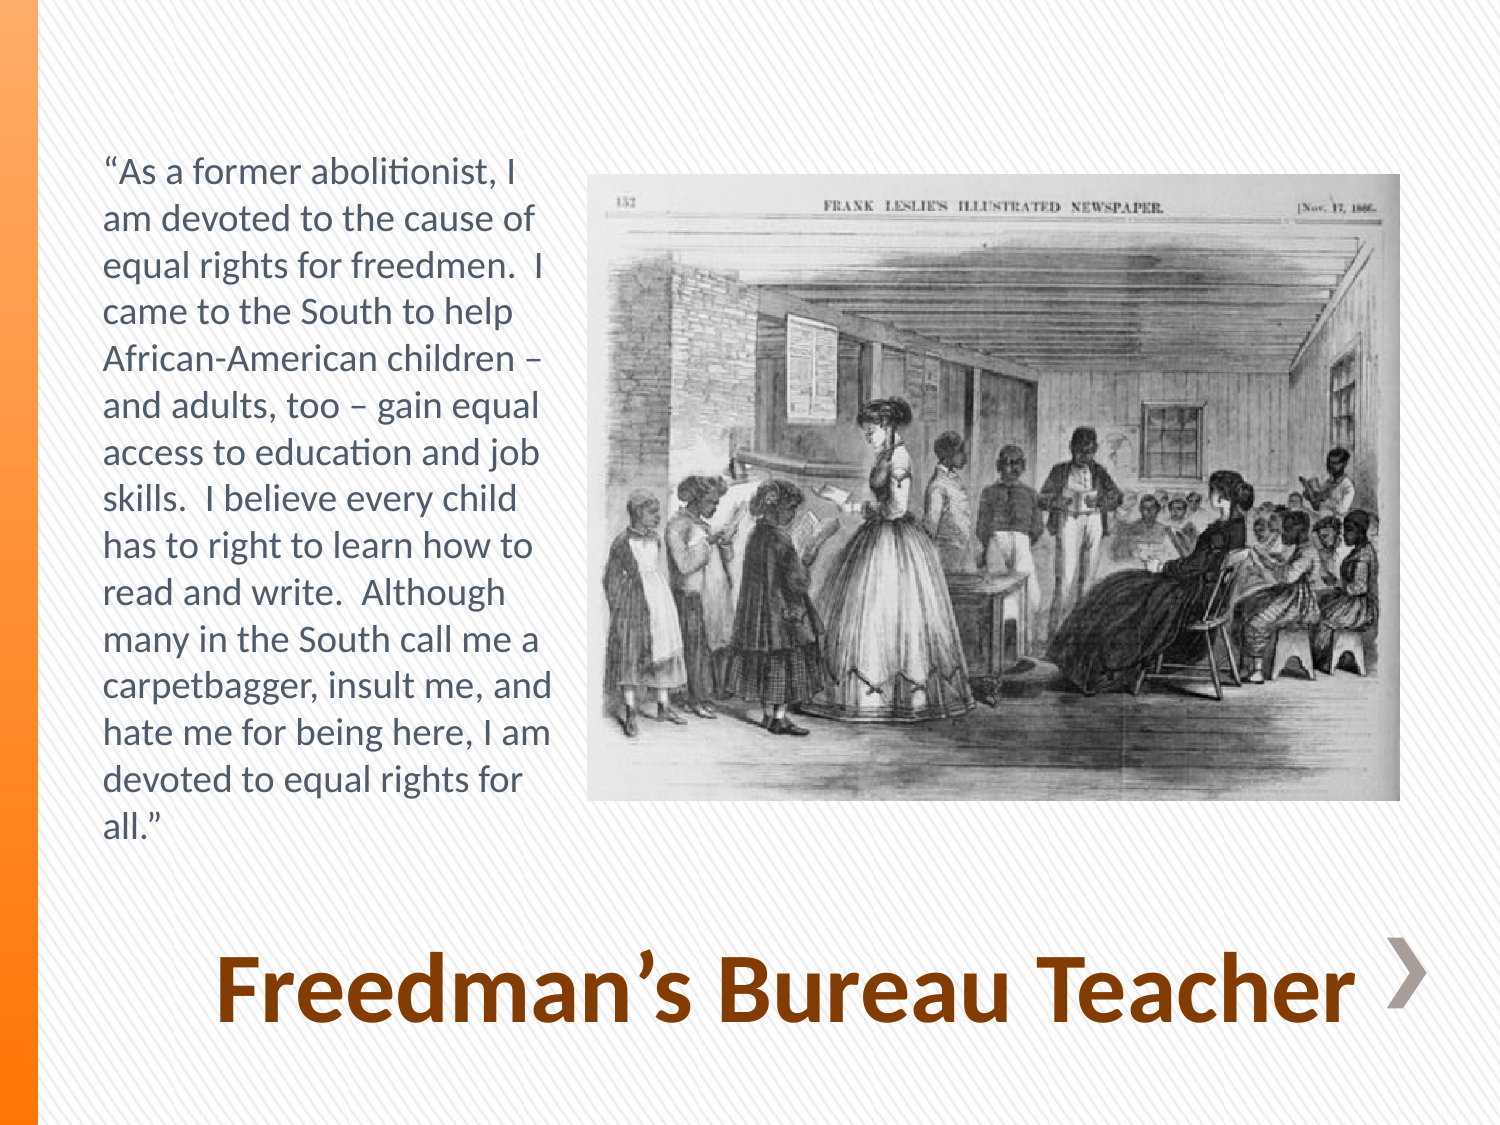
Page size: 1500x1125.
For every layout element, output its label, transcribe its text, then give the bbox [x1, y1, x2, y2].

title Freedman’s Bureau Teacher [200, 862, 1388, 1050]
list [587, 174, 1400, 801]
list “As a former abolitionist, I am devoted to the cause of equal rights for freedmen. I came to the South to help African-American children – and adults, too – gain equal access to education and job skills. I believe every child has to right to learn how to read and write. Although many in the South call me a carpetbagger, insult me, and hate me for being here, I am devoted to equal rights for all.” [87, 138, 575, 858]
